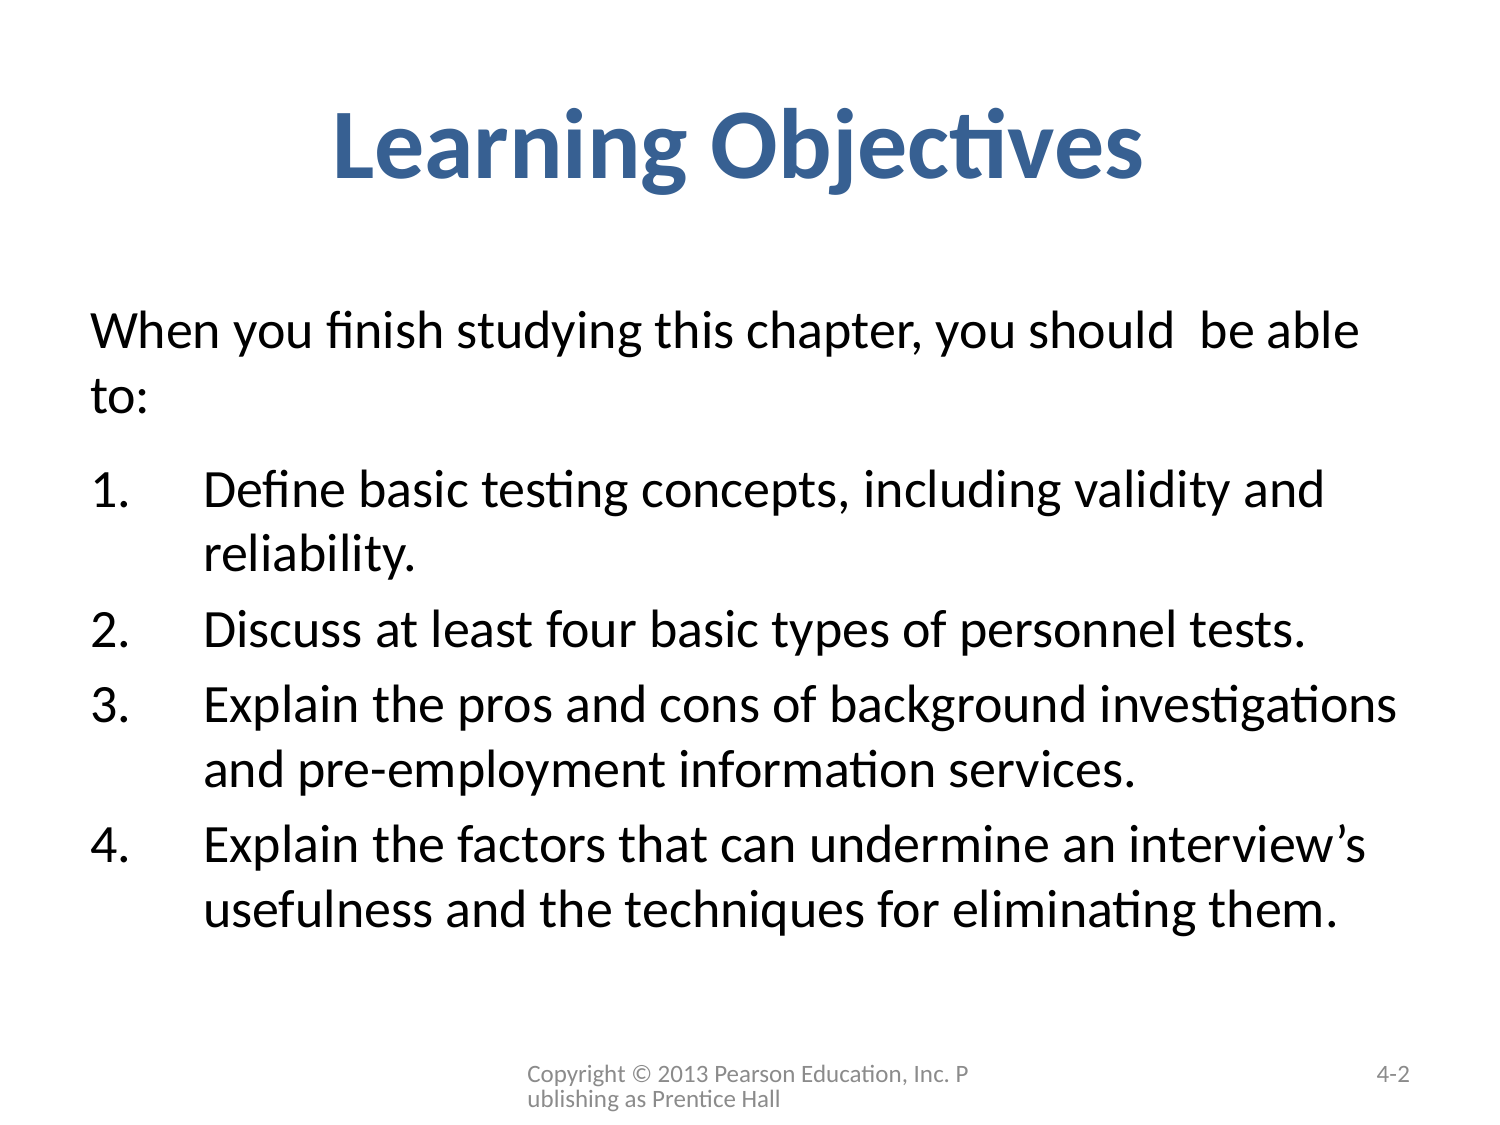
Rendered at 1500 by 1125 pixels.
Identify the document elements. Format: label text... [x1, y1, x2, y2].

title Learning Objectives [75, 45, 1425, 233]
list When you finish studying this chapter, you should be able to: Define basic testing concepts, including validity and reliability. Discuss at least four basic types of personnel tests. Explain the pros and cons of background investigations and pre-employment information services. Explain the factors that can undermine an interview’s usefulness and the techniques for eliminating them. [75, 287, 1425, 1005]
footer Copyright © 2013 Pearson Education, Inc. Publishing as Prentice Hall [512, 1042, 988, 1103]
slide_number 4-2 [1074, 1042, 1425, 1103]
